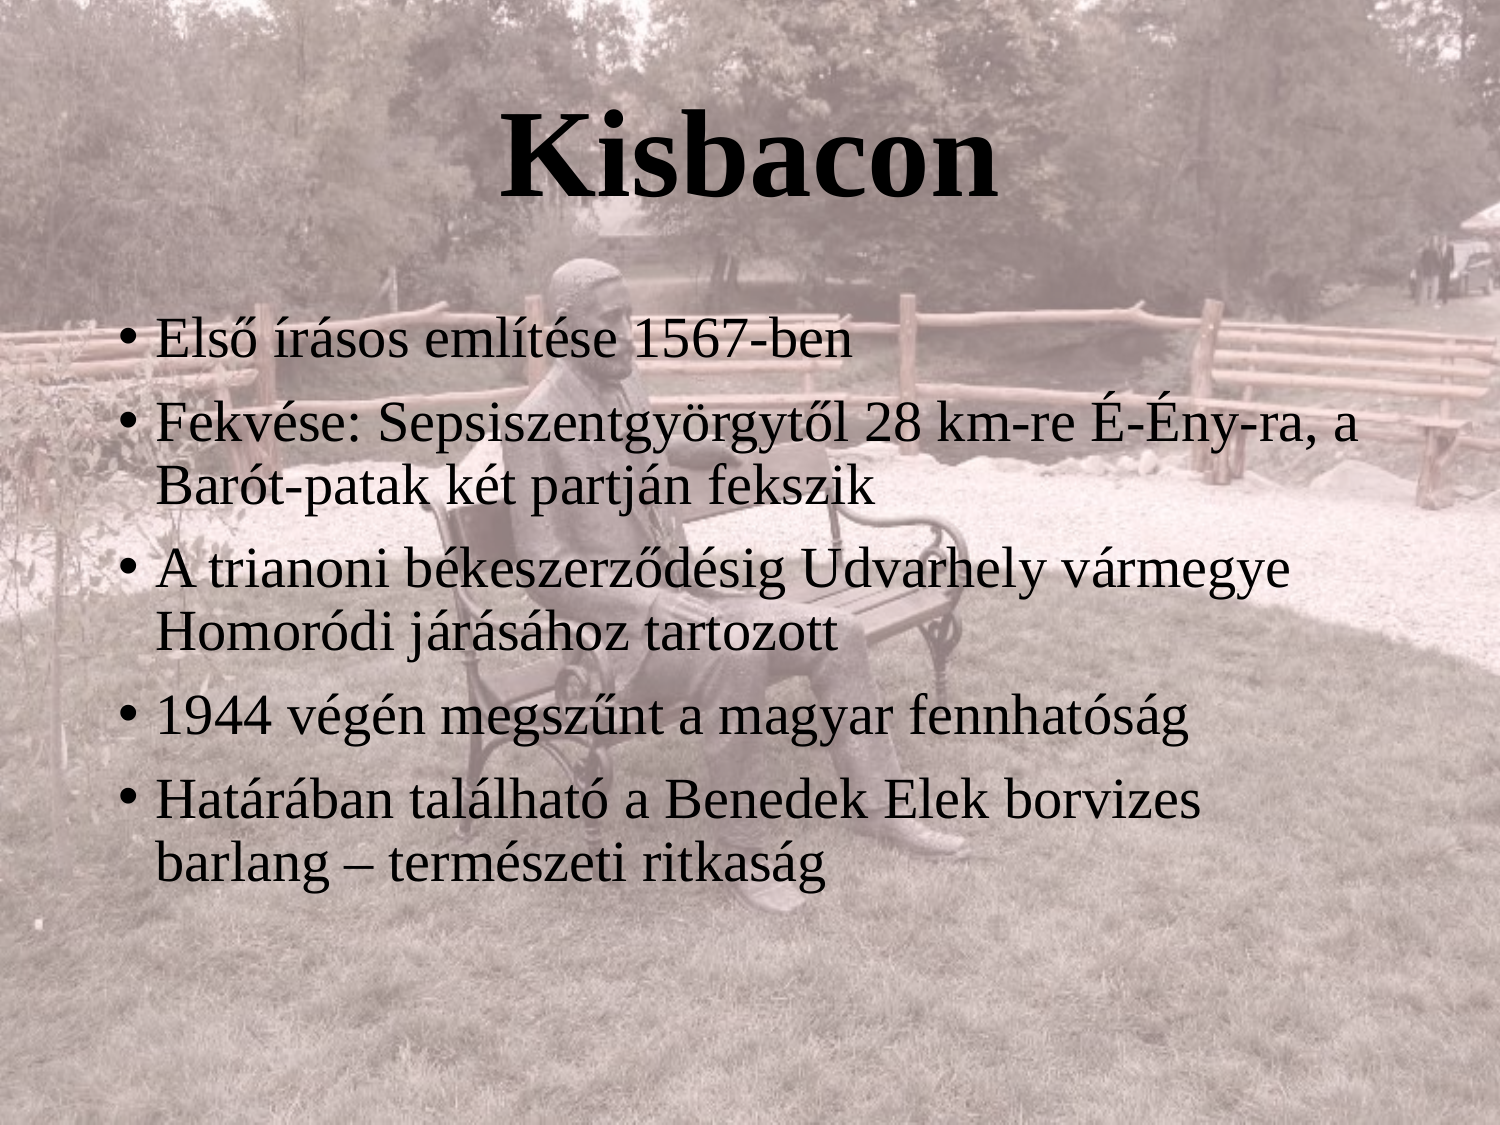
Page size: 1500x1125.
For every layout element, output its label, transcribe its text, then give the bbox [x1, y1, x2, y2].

list Első írásos említése 1567-ben Fekvése: Sepsiszentgyörgytől 28 km-re É-Ény-ra, a Barót-patak két partján fekszik A trianoni békeszerződésig Udvarhely vármegye Homoródi járásához tartozott 1944 végén megszűnt a magyar fennhatóság Határában található a Benedek Elek borvizes barlang – természeti ritkaság [103, 299, 1397, 1038]
title Kisbacon [23, 46, 1477, 265]
